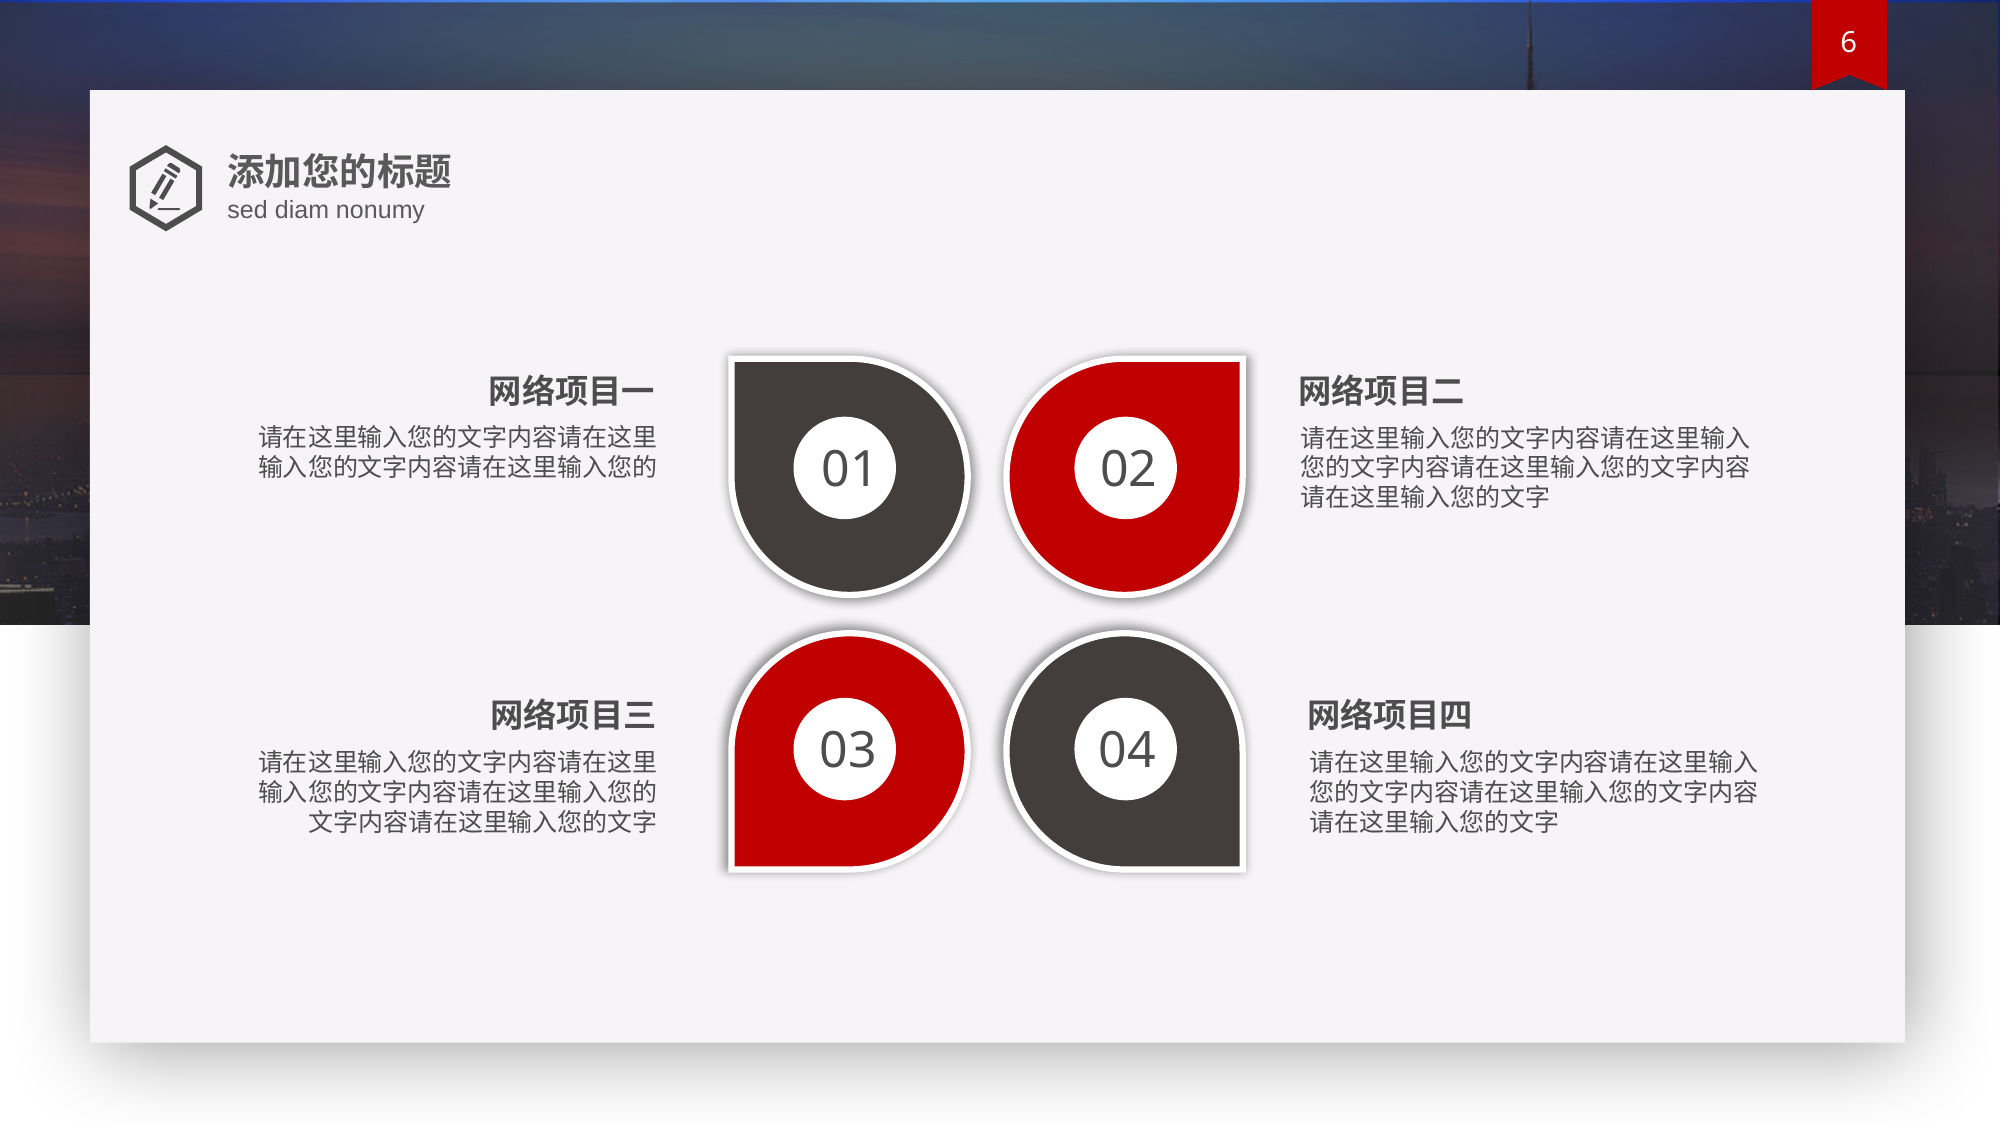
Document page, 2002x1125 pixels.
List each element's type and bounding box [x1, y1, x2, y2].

text_box [222, 686, 674, 846]
picture [1888, 0, 2000, 625]
text_box [731, 633, 968, 870]
text_box [1283, 362, 1779, 521]
text_box [1292, 686, 1787, 846]
text_box [222, 362, 674, 491]
text_box [1006, 633, 1243, 870]
text_box [129, 140, 470, 232]
text_box [1006, 358, 1243, 596]
text_box [731, 358, 968, 596]
